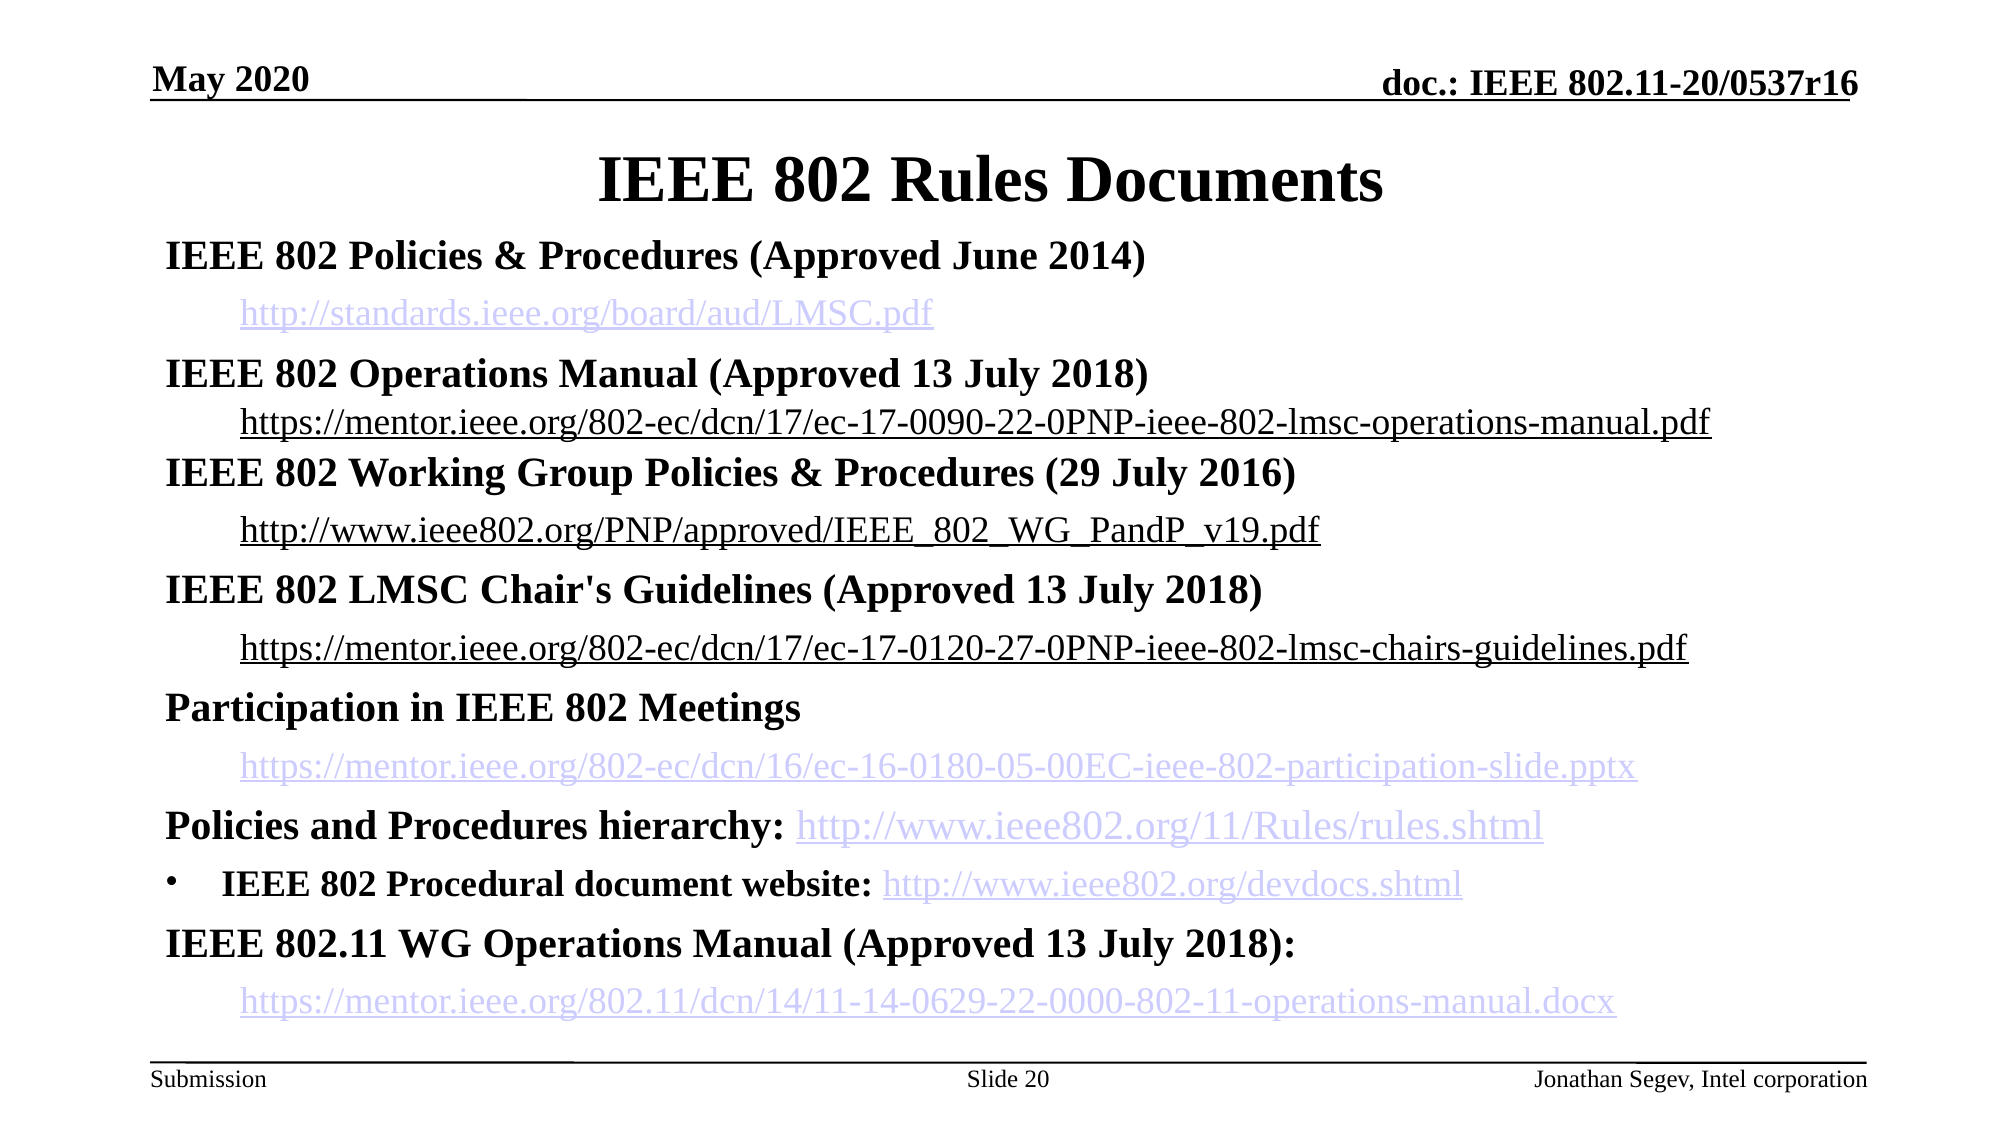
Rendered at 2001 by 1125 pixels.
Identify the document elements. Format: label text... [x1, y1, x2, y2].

footer Jonathan Segev, Intel corporation [1171, 1061, 1869, 1093]
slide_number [152, 54, 563, 100]
slide_number Slide 20 [950, 1061, 1067, 1123]
list IEEE 802 Policies & Procedures (Approved June 2014) http://standards.ieee.org/board/aud/LMSC.pdf IEEE 802 Operations Manual (Approved 13 July 2018) https://mentor.ieee.org/802-ec/dcn/17/ec-17-0090-22-0PNP-ieee-802-lmsc-operations-manual.pdf IEEE 802 Working Group Policies & Procedures (29 July 2016) http://www.ieee802.org/PNP/approved/IEEE_802_WG_PandP_v19.pdf IEEE 802 LMSC Chair's Guidelines (Approved 13 July 2018) https://mentor.ieee.org/802-ec/dcn/17/ec-17-0120-27-0PNP-ieee-802-lmsc-chairs-guidelines.pdf Participation in IEEE 802 Meetings https://mentor.ieee.org/802-ec/dcn/16/ec-16-0180-05-00EC-ieee-802-participation-slide.pptx Policies and Procedures hierarchy: http://www.ieee802.org/11/Rules/rules.shtml IEEE 802 Procedural document website: http://www.ieee802.org/devdocs.shtml IEEE 802.11 WG Operations Manual (Approved 13 July 2018): https://mentor.ieee.org/802.11/dcn/14/11-14-0629-22-0000-802-11-operations-manual.docx [149, 219, 1850, 1003]
title IEEE 802 Rules Documents [149, 112, 1850, 219]
